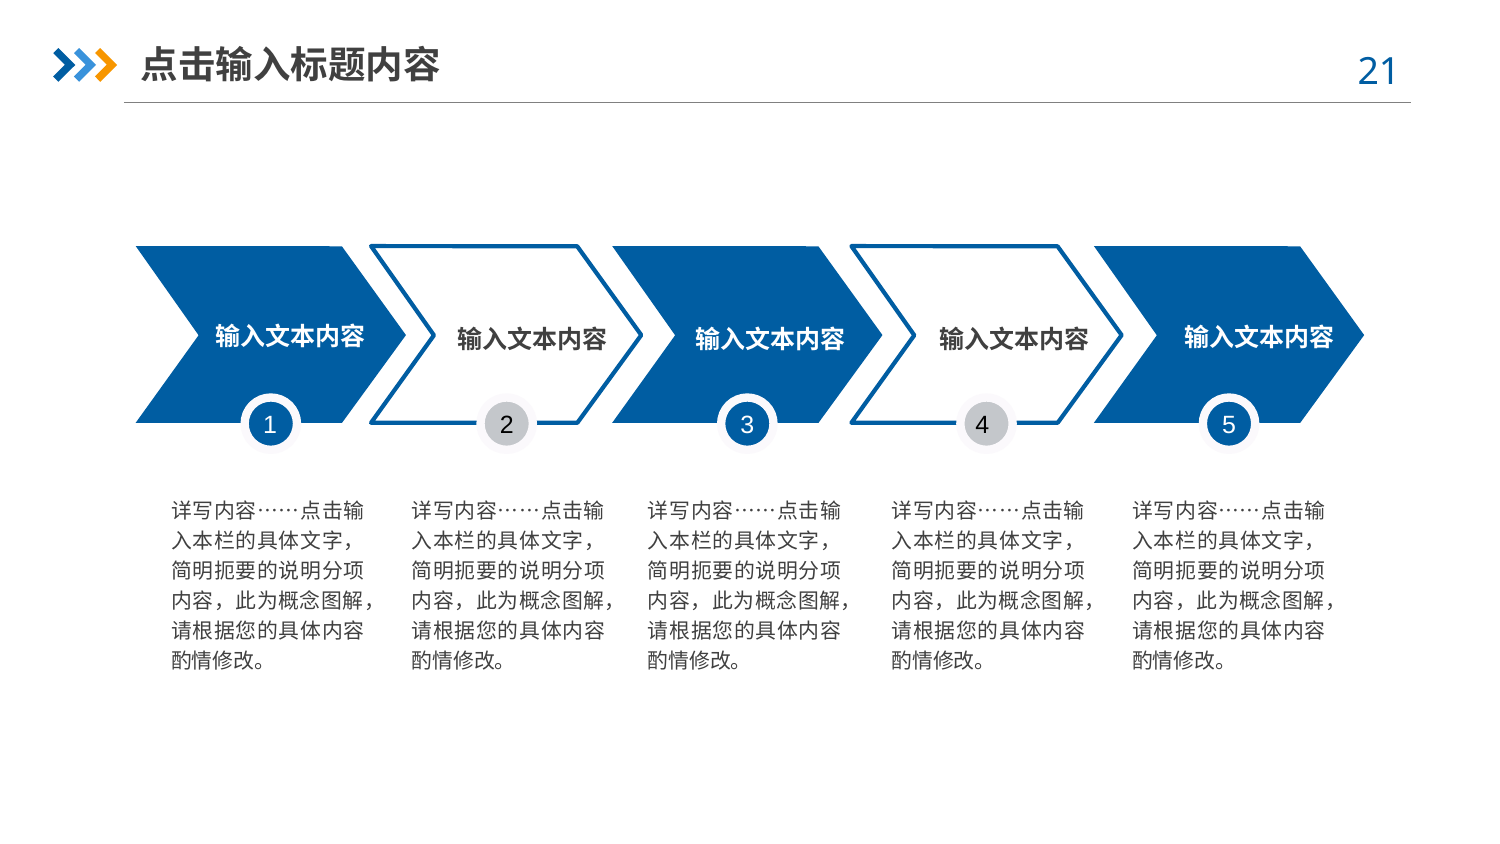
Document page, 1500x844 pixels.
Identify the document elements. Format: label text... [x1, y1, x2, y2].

text_box 详写内容……点击输入本栏的具体文字，简明扼要的说明分项内容，此为概念图解，请根据您的具体内容酌情修改。 [171, 492, 365, 673]
text_box 详写内容……点击输入本栏的具体文字，简明扼要的说明分项内容，此为概念图解，请根据您的具体内容酌情修改。 [411, 492, 605, 673]
text_box 点击输入标题内容 [140, 32, 491, 95]
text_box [720, 397, 774, 451]
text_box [370, 245, 610, 423]
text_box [1093, 245, 1365, 423]
text_box 详写内容……点击输入本栏的具体文字，简明扼要的说明分项内容，此为概念图解，请根据您的具体内容酌情修改。 [1132, 492, 1326, 673]
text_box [611, 245, 850, 423]
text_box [1202, 397, 1256, 451]
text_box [960, 397, 1013, 451]
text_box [135, 245, 369, 423]
text_box 详写内容……点击输入本栏的具体文字，简明扼要的说明分项内容，此为概念图解，请根据您的具体内容酌情修改。 [891, 492, 1085, 673]
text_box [244, 397, 298, 451]
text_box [851, 245, 1092, 423]
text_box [480, 397, 534, 451]
text_box 详写内容……点击输入本栏的具体文字，简明扼要的说明分项内容，此为概念图解，请根据您的具体内容酌情修改。 [647, 492, 842, 673]
